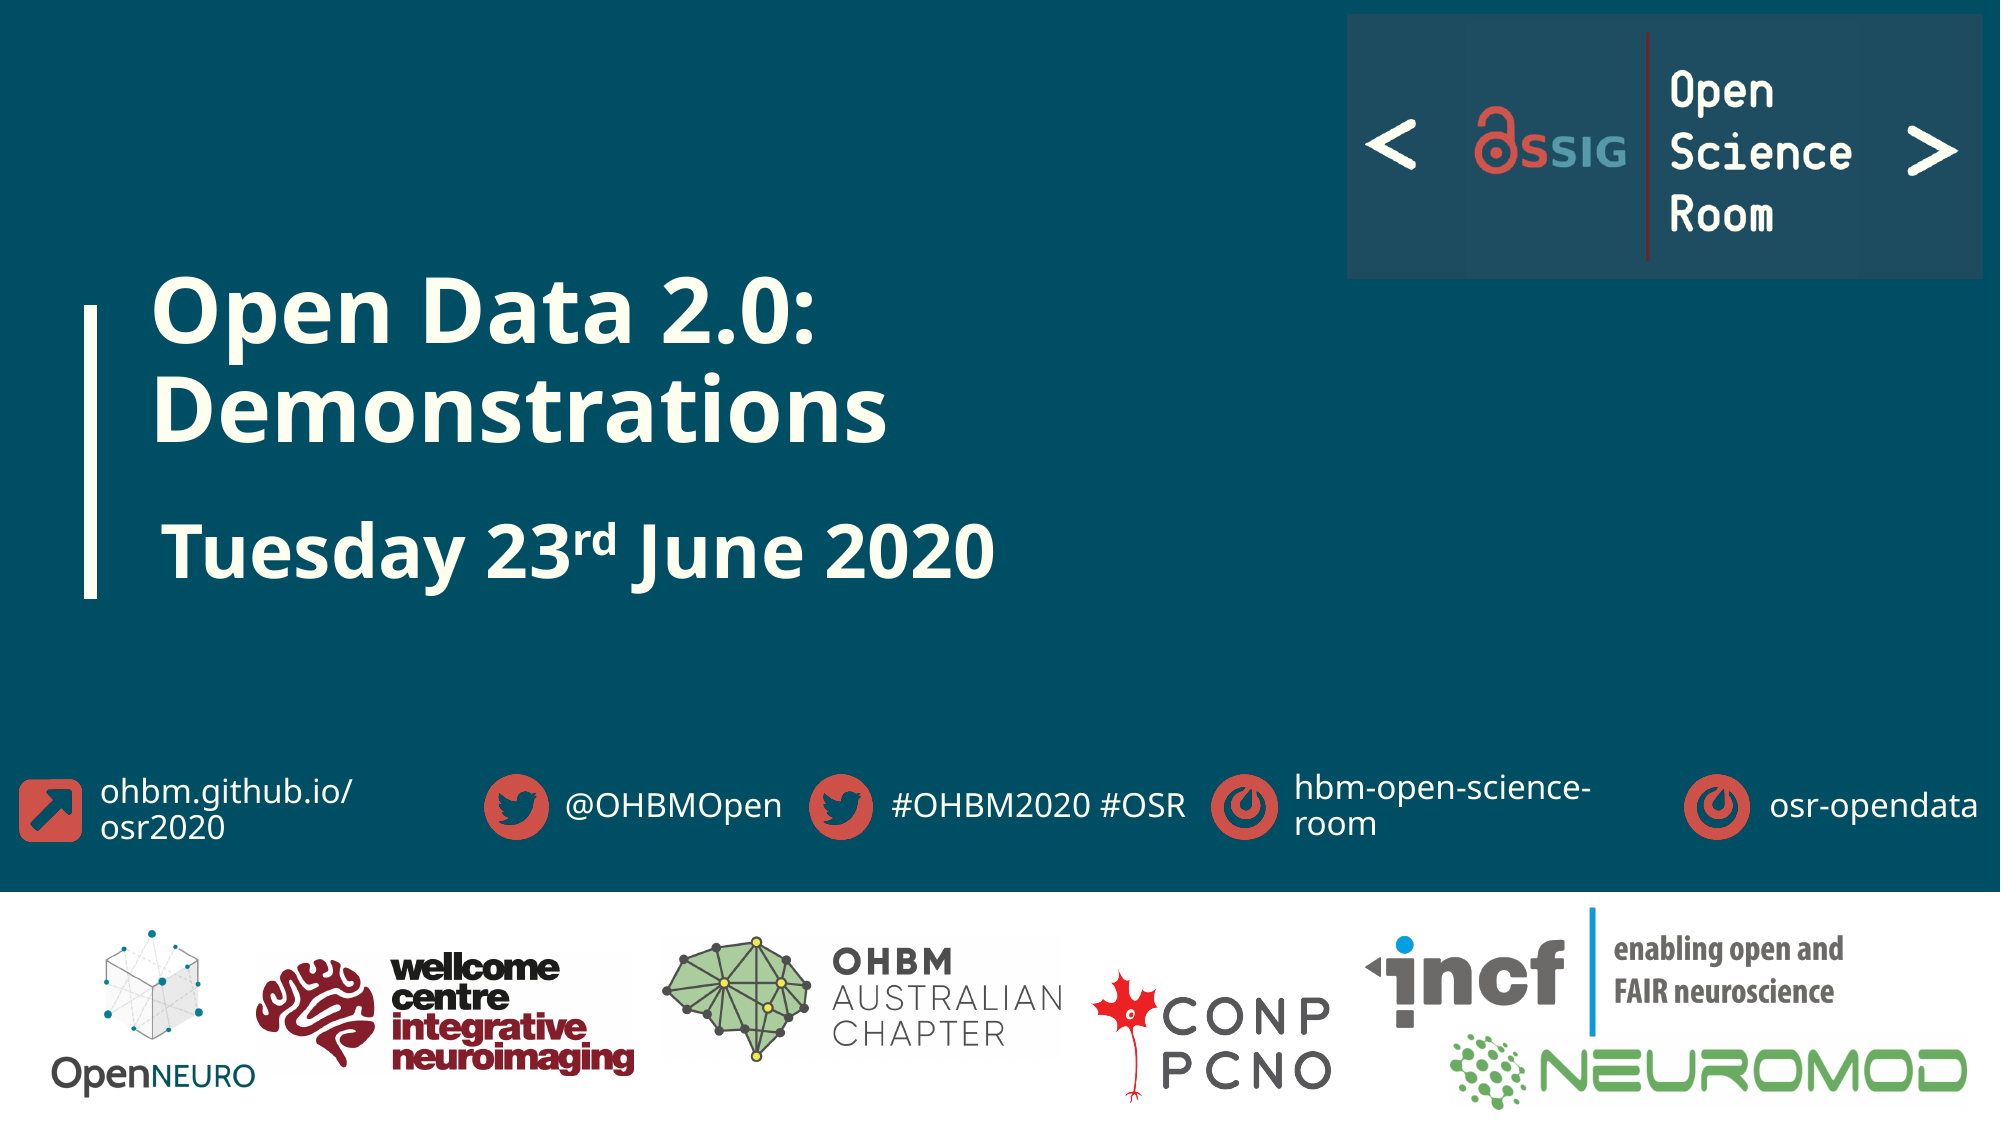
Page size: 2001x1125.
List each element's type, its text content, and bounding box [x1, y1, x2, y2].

text_box Tuesday 23rd June 2020 [145, 427, 1495, 603]
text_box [484, 771, 800, 843]
picture [1348, 15, 1982, 278]
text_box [1211, 774, 1680, 840]
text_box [33, 863, 1967, 1110]
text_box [1684, 774, 2000, 840]
text_box [0, 0, 2000, 893]
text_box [808, 770, 1208, 844]
title Open Data 2.0: Demonstrations [134, 294, 1484, 470]
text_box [19, 775, 490, 846]
